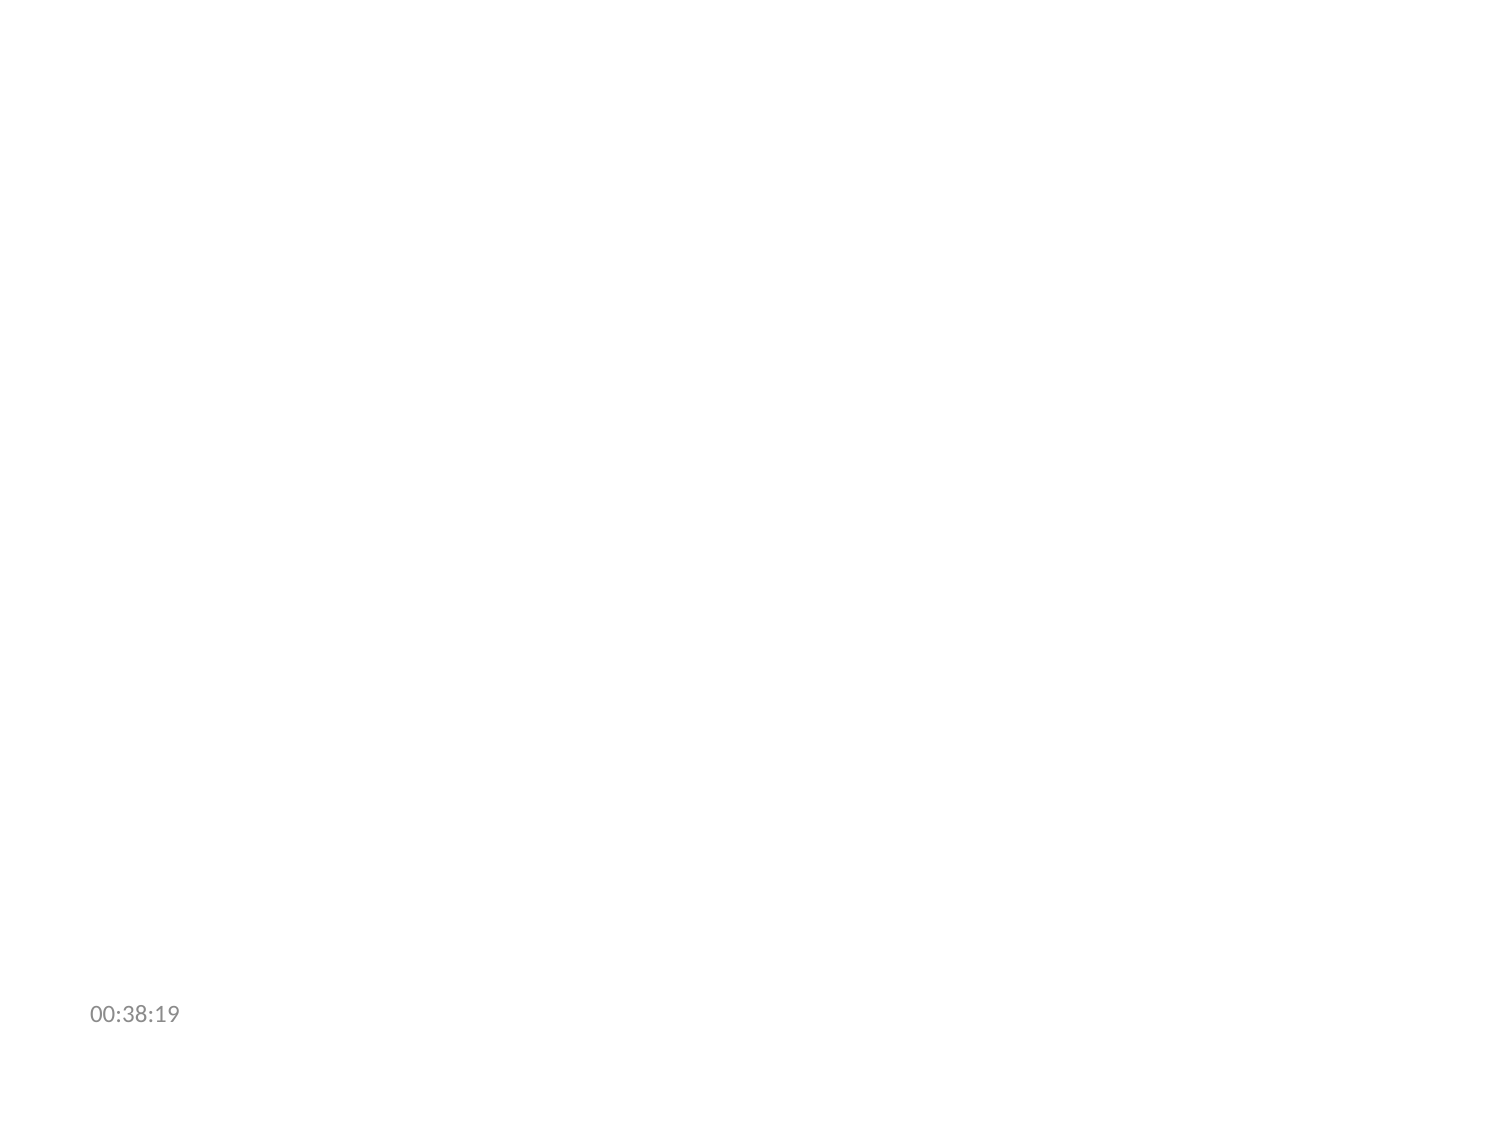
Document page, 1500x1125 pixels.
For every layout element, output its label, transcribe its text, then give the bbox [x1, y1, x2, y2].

text_box 15:35:09 [75, 982, 425, 1043]
